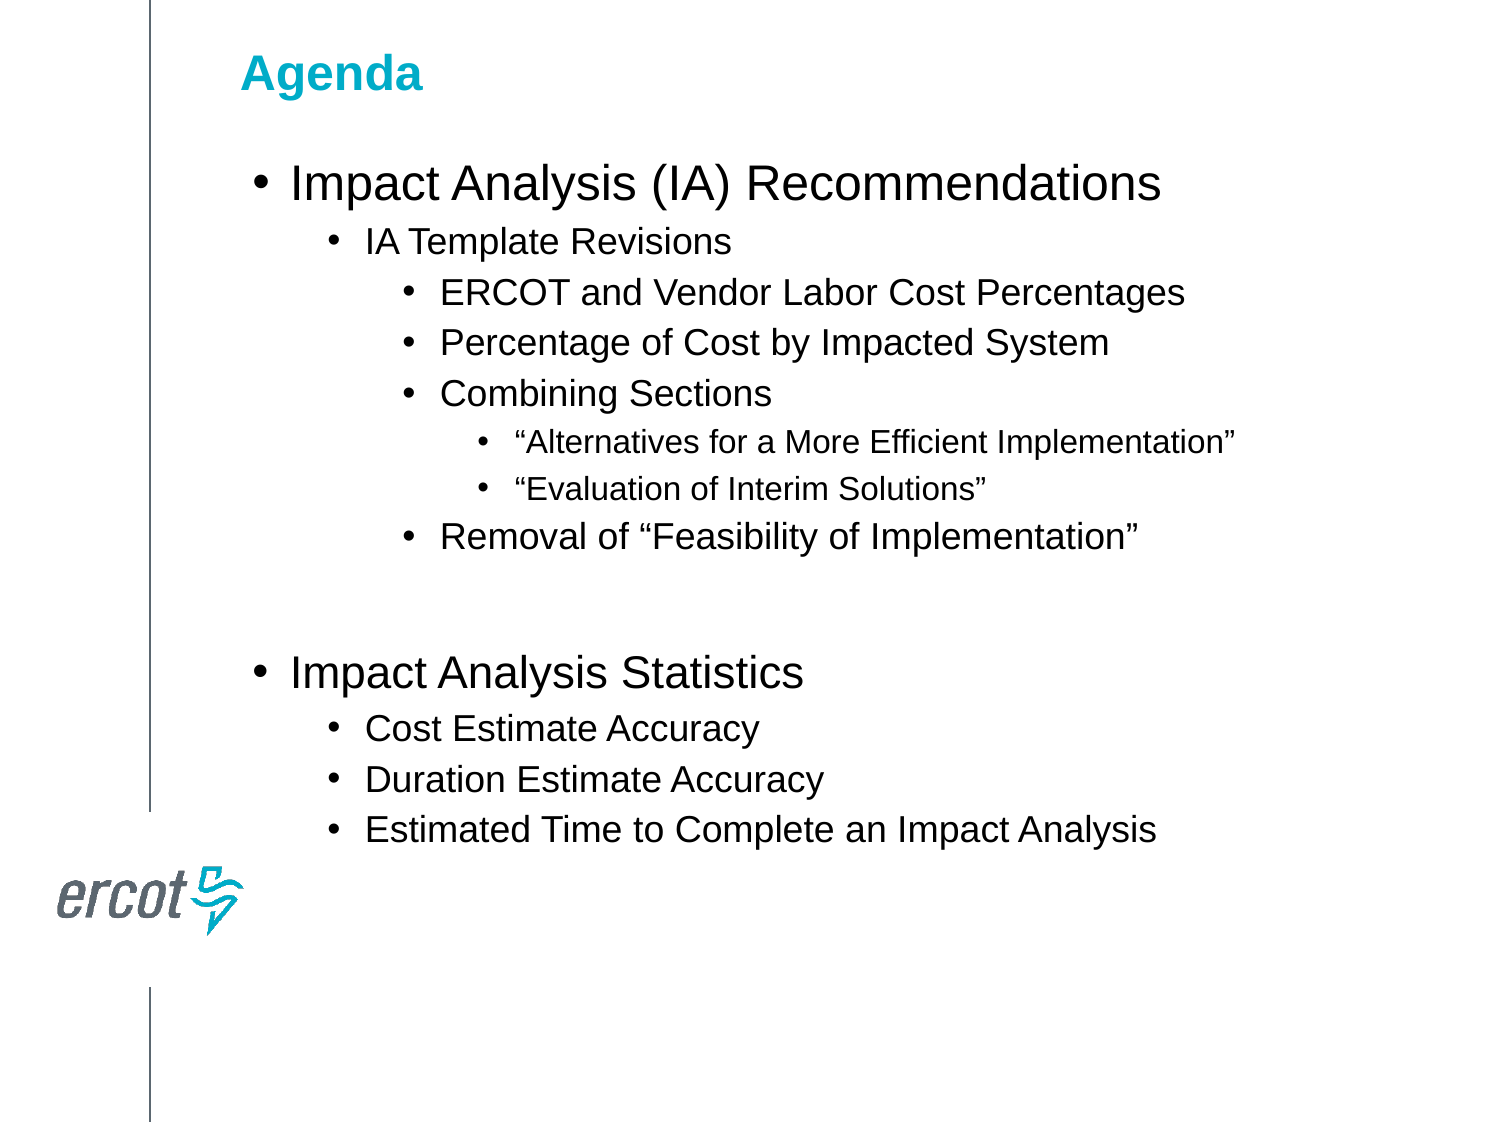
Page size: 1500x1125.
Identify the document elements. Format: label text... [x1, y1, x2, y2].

list Impact Analysis (IA) Recommendations IA Template Revisions ERCOT and Vendor Labor Cost Percentages Percentage of Cost by Impacted System Combining Sections “Alternatives for a More Efficient Implementation” “Evaluation of Interim Solutions” Removal of “Feasibility of Implementation” Impact Analysis Statistics Cost Estimate Accuracy Duration Estimate Accuracy Estimated Time to Complete an Impact Analysis [237, 149, 1450, 1050]
text_box Agenda [224, 39, 1063, 125]
picture [53, 862, 237, 938]
